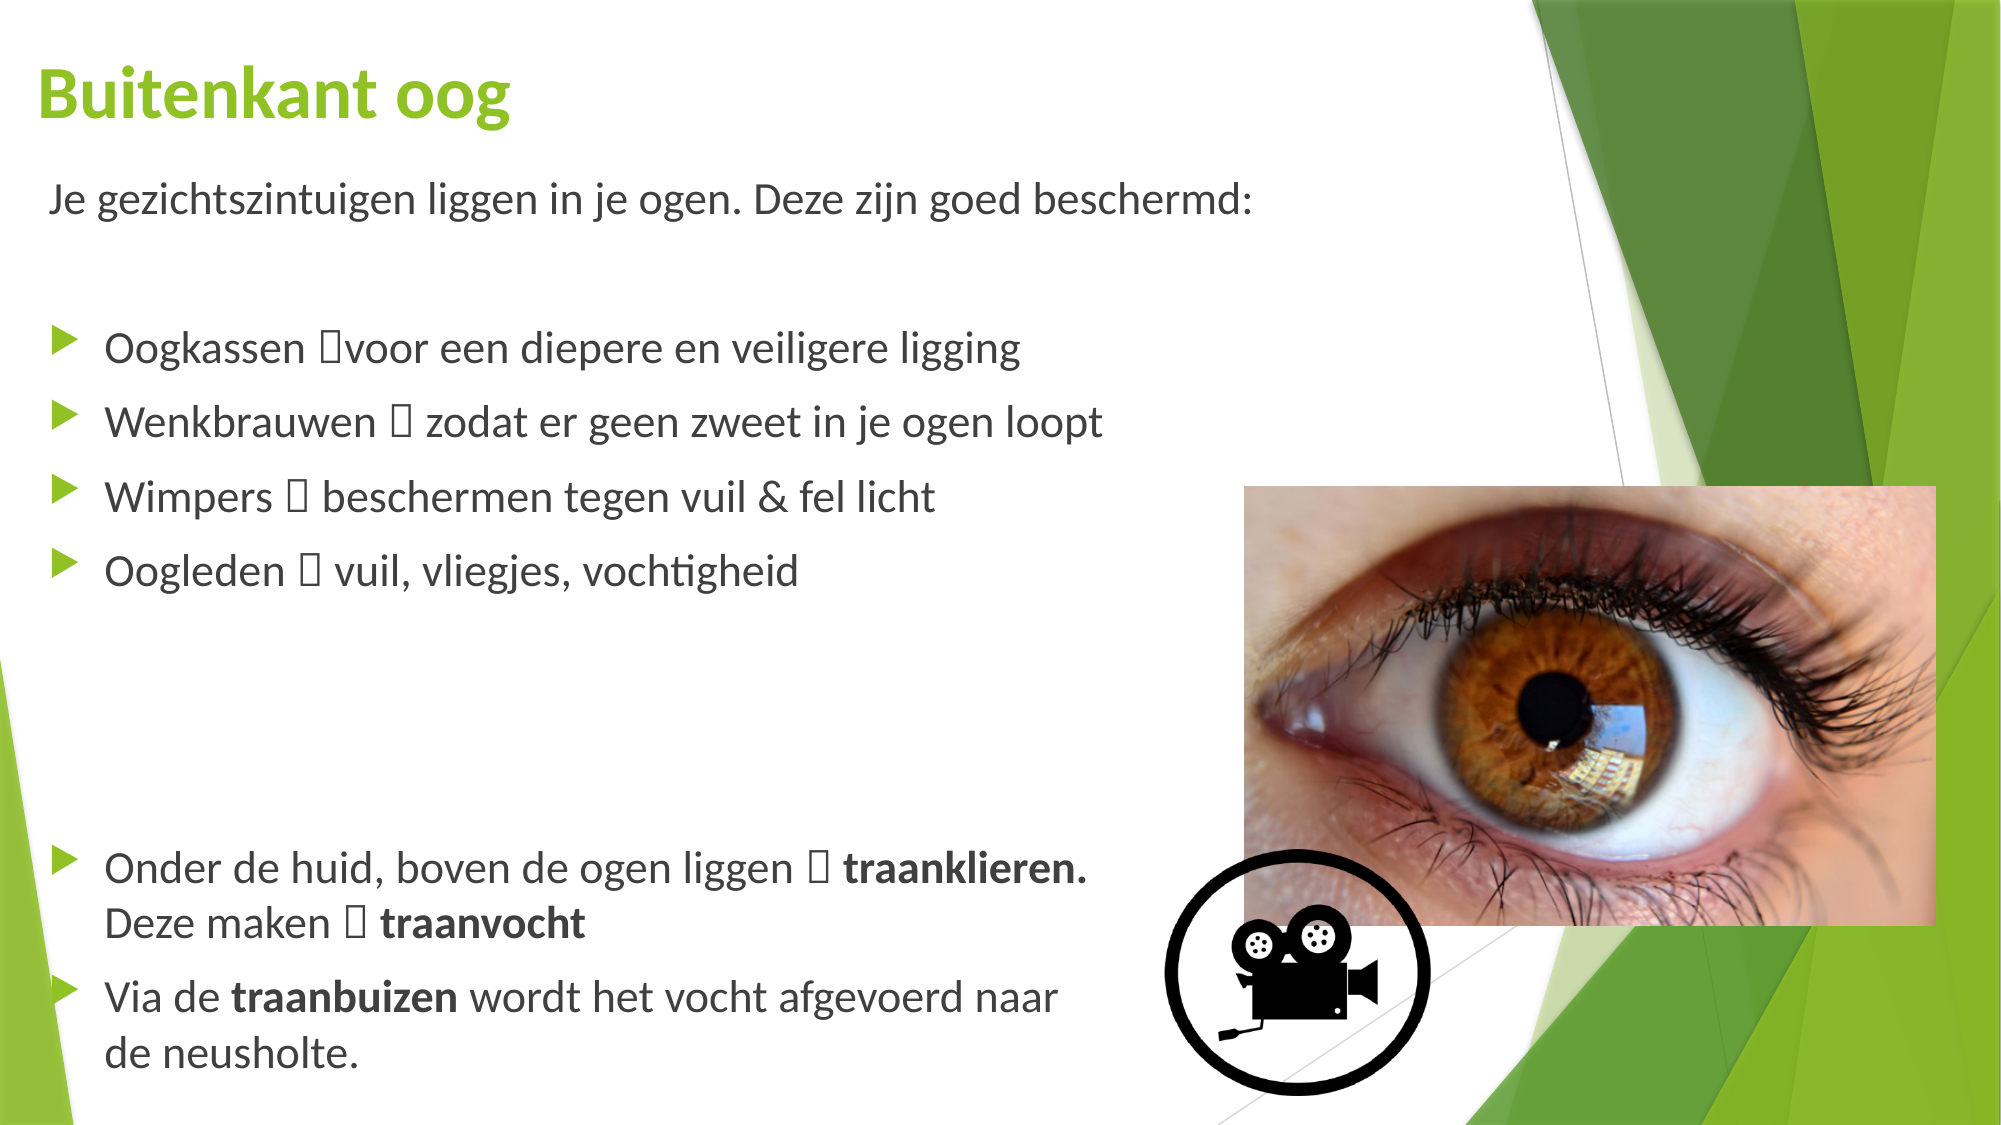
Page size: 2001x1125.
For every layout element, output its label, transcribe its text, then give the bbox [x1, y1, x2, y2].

title Buitenkant oog [22, 36, 1723, 233]
list Je gezichtszintuigen liggen in je ogen. Deze zijn goed beschermd: Oogkassen voor een diepere en veiligere ligging Wenkbrauwen  zodat er geen zweet in je ogen loopt Wimpers  beschermen tegen vuil & fel licht Oogleden  vuil, vliegjes, vochtigheid Onder de huid, boven de ogen liggen  traanklieren. Deze maken  traanvocht Via de traanbuizen wordt het vocht afgevoerd naar de neusholte. [33, 161, 1498, 1091]
picture [1164, 486, 1936, 1096]
